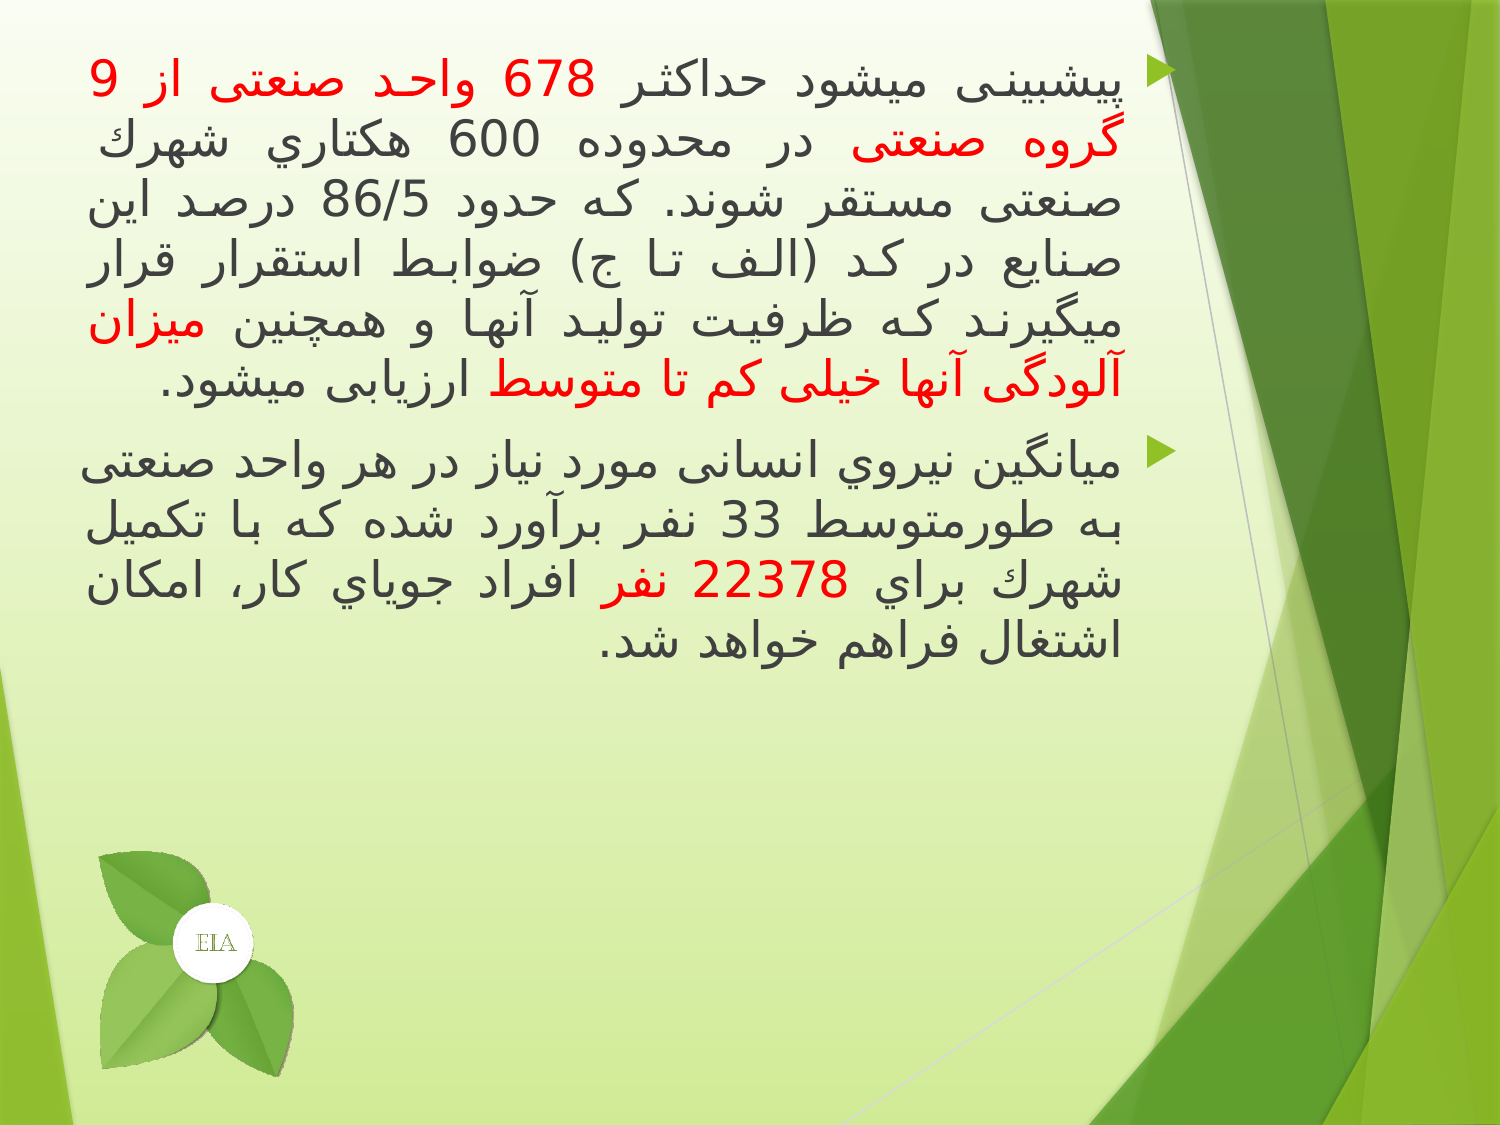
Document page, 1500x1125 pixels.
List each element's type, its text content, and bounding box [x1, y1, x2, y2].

list پیشبینی میشود حداکثر 678 واحد صنعتی از 9 گروه صنعتی در محدوده 600 هکتاري شهرك صنعتی مستقر شوند. که حدود 86/5 درصد این صنایع در کد (الف تا ج) ضوابط استقرار قرار میگیرند که ظرفیت تولید آنها و همچنین میزان آلودگی آنها خیلی کم تا متوسط ارزیابی میشود. میانگین نیروي انسانی مورد نیاز در هر واحد صنعتی به طورمتوسط 33 نفر برآورد شده که با تکمیل شهرك براي 22378 نفر افراد جویاي کار، امکان اشتغال فراهم خواهد شد. [63, 38, 1196, 1077]
picture [98, 843, 294, 1077]
